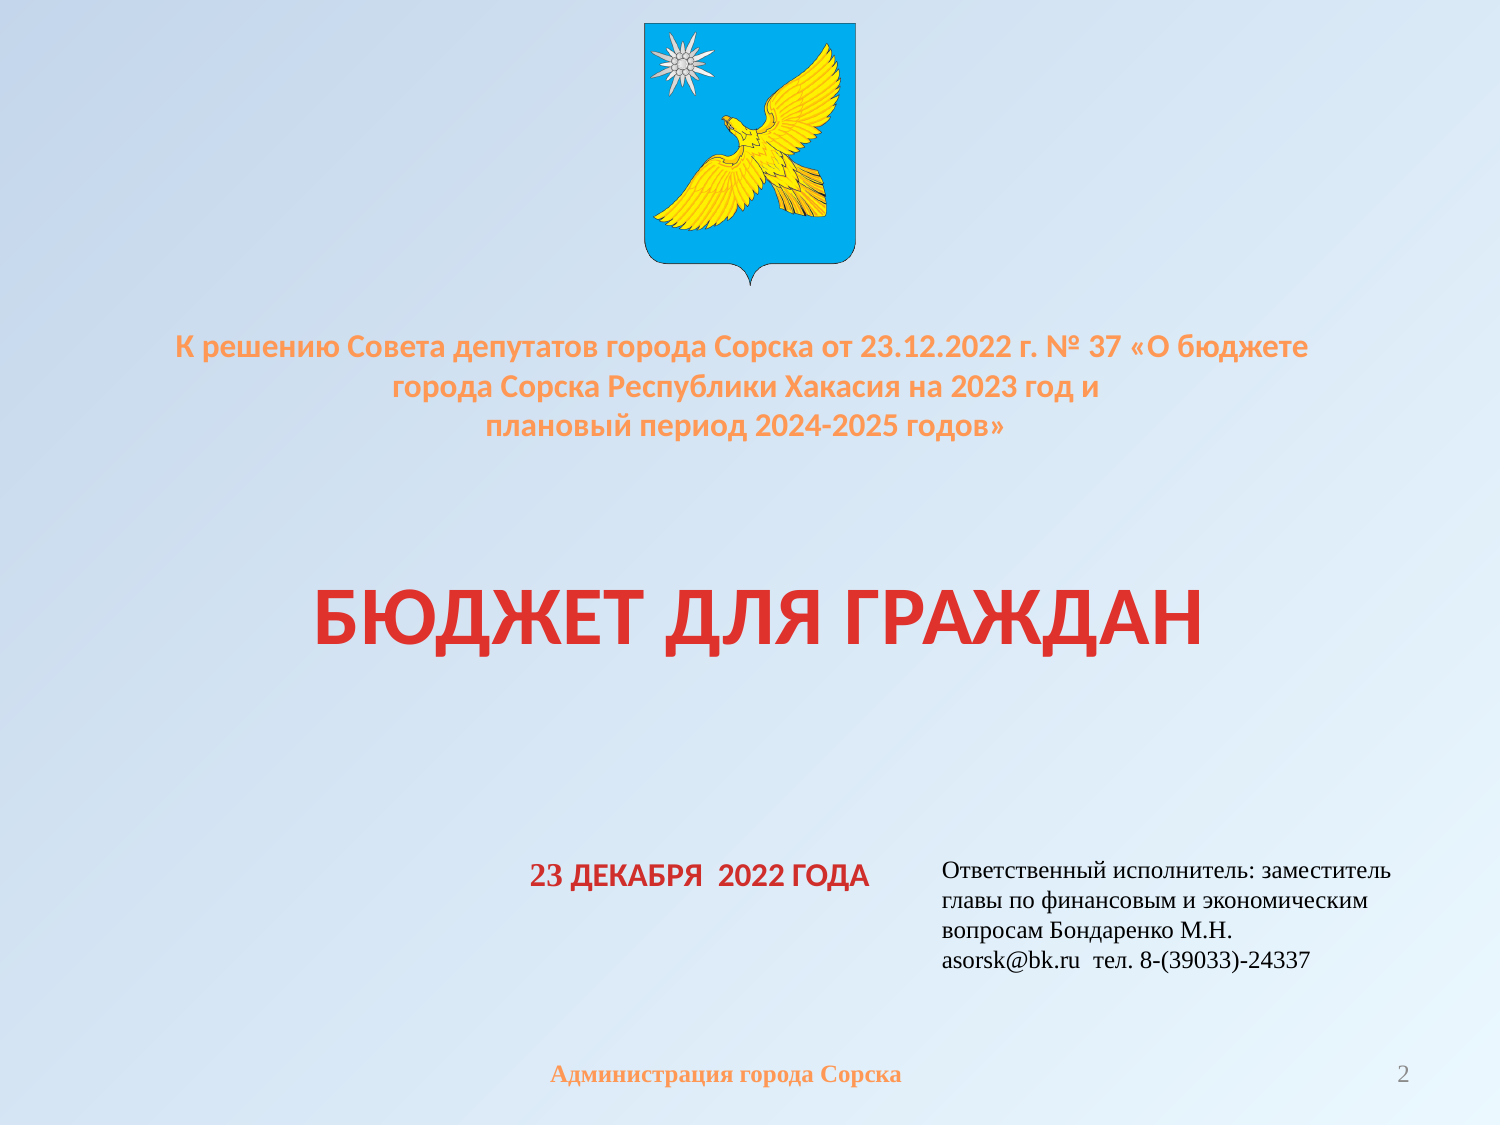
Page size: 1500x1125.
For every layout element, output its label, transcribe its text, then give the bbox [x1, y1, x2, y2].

text_box 23 ДЕКАБРЯ 2022 ГОДА [226, 846, 927, 901]
text_box Ответственный исполнитель: заместитель главы по финансовым и экономическим вопросам Бондаренко М.Н. asorsk@bk.ru тел. 8-(39033)-24337 [927, 846, 1412, 981]
list БЮДЖЕТ ДЛЯ ГРАЖДАН [139, 444, 1360, 669]
picture [656, 45, 840, 230]
picture [653, 35, 712, 93]
picture [644, 241, 856, 288]
footer Администрация города Сорска [147, 1042, 1306, 1103]
slide_number 2 [1306, 1042, 1425, 1103]
title К решению Совета депутатов города Сорска от 23.12.2022 г. № 37 «О бюджете города Сорска Республики Хакасия на 2023 год и плановый период 2024-2025 годов» [86, 316, 1407, 542]
